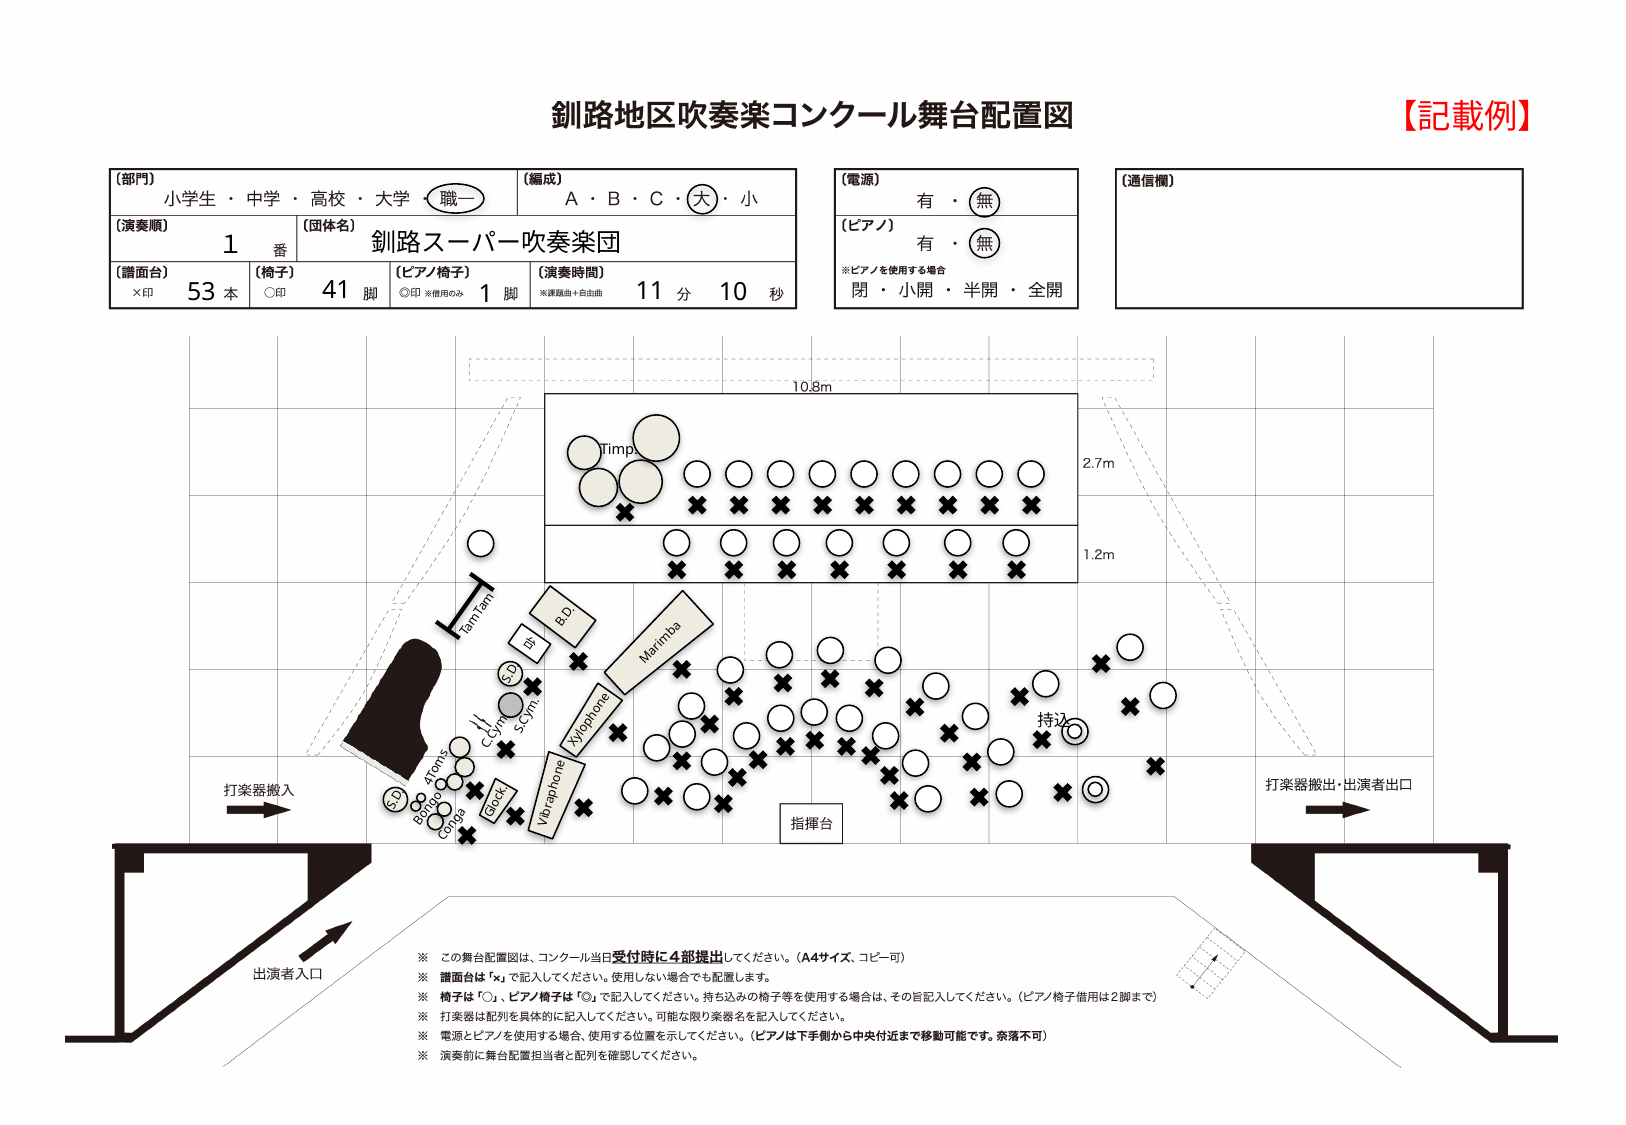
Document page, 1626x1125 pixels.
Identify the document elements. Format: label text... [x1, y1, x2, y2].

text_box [537, 586, 590, 645]
text_box [642, 734, 670, 762]
text_box [819, 668, 841, 689]
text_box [508, 627, 553, 659]
text_box [969, 787, 990, 808]
text_box [767, 704, 795, 733]
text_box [409, 743, 483, 795]
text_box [567, 414, 680, 507]
text_box [671, 753, 693, 771]
text_box [1149, 681, 1177, 710]
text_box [368, 782, 422, 814]
text_box 持込 [1022, 702, 1086, 737]
text_box [836, 736, 857, 757]
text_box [394, 792, 460, 823]
text_box [723, 686, 744, 707]
text_box [808, 460, 837, 488]
text_box [1031, 737, 1053, 750]
text_box [879, 765, 900, 786]
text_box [454, 703, 523, 749]
text_box [719, 529, 748, 557]
text_box [939, 723, 960, 744]
text_box [804, 730, 825, 751]
text_box [1021, 495, 1042, 516]
picture [0, 0, 1626, 1125]
text_box [937, 495, 959, 516]
text_box 10 [704, 268, 763, 314]
text_box [1017, 460, 1045, 488]
text_box [686, 183, 719, 215]
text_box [1061, 718, 1089, 745]
text_box [961, 702, 990, 731]
text_box [968, 186, 1001, 218]
text_box [914, 785, 942, 813]
text_box [825, 529, 854, 557]
text_box [816, 636, 845, 665]
text_box [889, 790, 910, 811]
text_box [1052, 782, 1073, 803]
text_box [621, 777, 649, 805]
text_box [772, 529, 801, 557]
text_box [871, 722, 900, 750]
text_box 41 [307, 266, 366, 312]
text_box [772, 673, 794, 693]
text_box [882, 529, 911, 557]
text_box [1002, 529, 1030, 557]
text_box [1031, 669, 1060, 698]
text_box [599, 622, 713, 669]
text_box [1006, 559, 1027, 580]
text_box [662, 529, 691, 557]
text_box [426, 183, 485, 214]
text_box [509, 774, 600, 814]
text_box [979, 495, 1000, 516]
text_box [557, 703, 632, 736]
text_box [896, 495, 917, 516]
text_box [829, 559, 850, 580]
text_box [725, 460, 753, 488]
text_box [466, 529, 495, 558]
text_box [776, 559, 797, 580]
text_box [892, 460, 920, 488]
text_box [968, 227, 1001, 259]
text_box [432, 588, 510, 632]
text_box [723, 559, 745, 580]
text_box [732, 722, 761, 744]
text_box [568, 652, 589, 672]
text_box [483, 657, 536, 688]
text_box [995, 780, 1024, 808]
text_box [653, 786, 674, 807]
text_box [886, 559, 907, 580]
text_box [1120, 696, 1141, 717]
text_box [728, 495, 750, 516]
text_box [486, 688, 554, 735]
text_box [922, 672, 950, 700]
text_box [933, 460, 962, 488]
text_box 釧路スーパー吹奏楽団 [356, 219, 773, 264]
text_box [677, 692, 706, 720]
text_box [860, 745, 881, 766]
text_box [850, 460, 878, 488]
text_box 53 [172, 267, 231, 313]
text_box 11 [620, 267, 679, 313]
text_box [901, 749, 930, 777]
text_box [483, 785, 527, 817]
text_box １ [203, 220, 258, 266]
text_box [614, 515, 636, 523]
text_box [904, 697, 926, 718]
text_box [874, 646, 902, 675]
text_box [1082, 776, 1109, 803]
text_box [765, 640, 794, 669]
text_box [987, 738, 1015, 766]
text_box [685, 460, 711, 488]
text_box [1009, 686, 1030, 707]
text_box [683, 783, 704, 811]
text_box [775, 736, 796, 757]
text_box [864, 677, 885, 698]
text_box [800, 698, 829, 726]
text_box [687, 495, 708, 516]
text_box [1090, 653, 1112, 674]
text_box [812, 495, 833, 516]
text_box [716, 656, 745, 684]
text_box [975, 460, 1004, 488]
text_box [766, 460, 795, 488]
text_box [770, 495, 791, 516]
text_box [948, 559, 969, 580]
text_box [1145, 756, 1166, 777]
text_box [700, 753, 704, 771]
text_box [943, 529, 972, 557]
text_box 1 [463, 270, 508, 315]
text_box [961, 752, 983, 772]
text_box [668, 720, 697, 748]
text_box [835, 704, 864, 733]
text_box 【記載例】 [1150, 88, 1566, 143]
text_box [699, 714, 720, 734]
text_box [1116, 633, 1144, 661]
text_box [666, 559, 687, 580]
text_box [854, 495, 875, 516]
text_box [709, 745, 773, 818]
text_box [416, 802, 481, 841]
